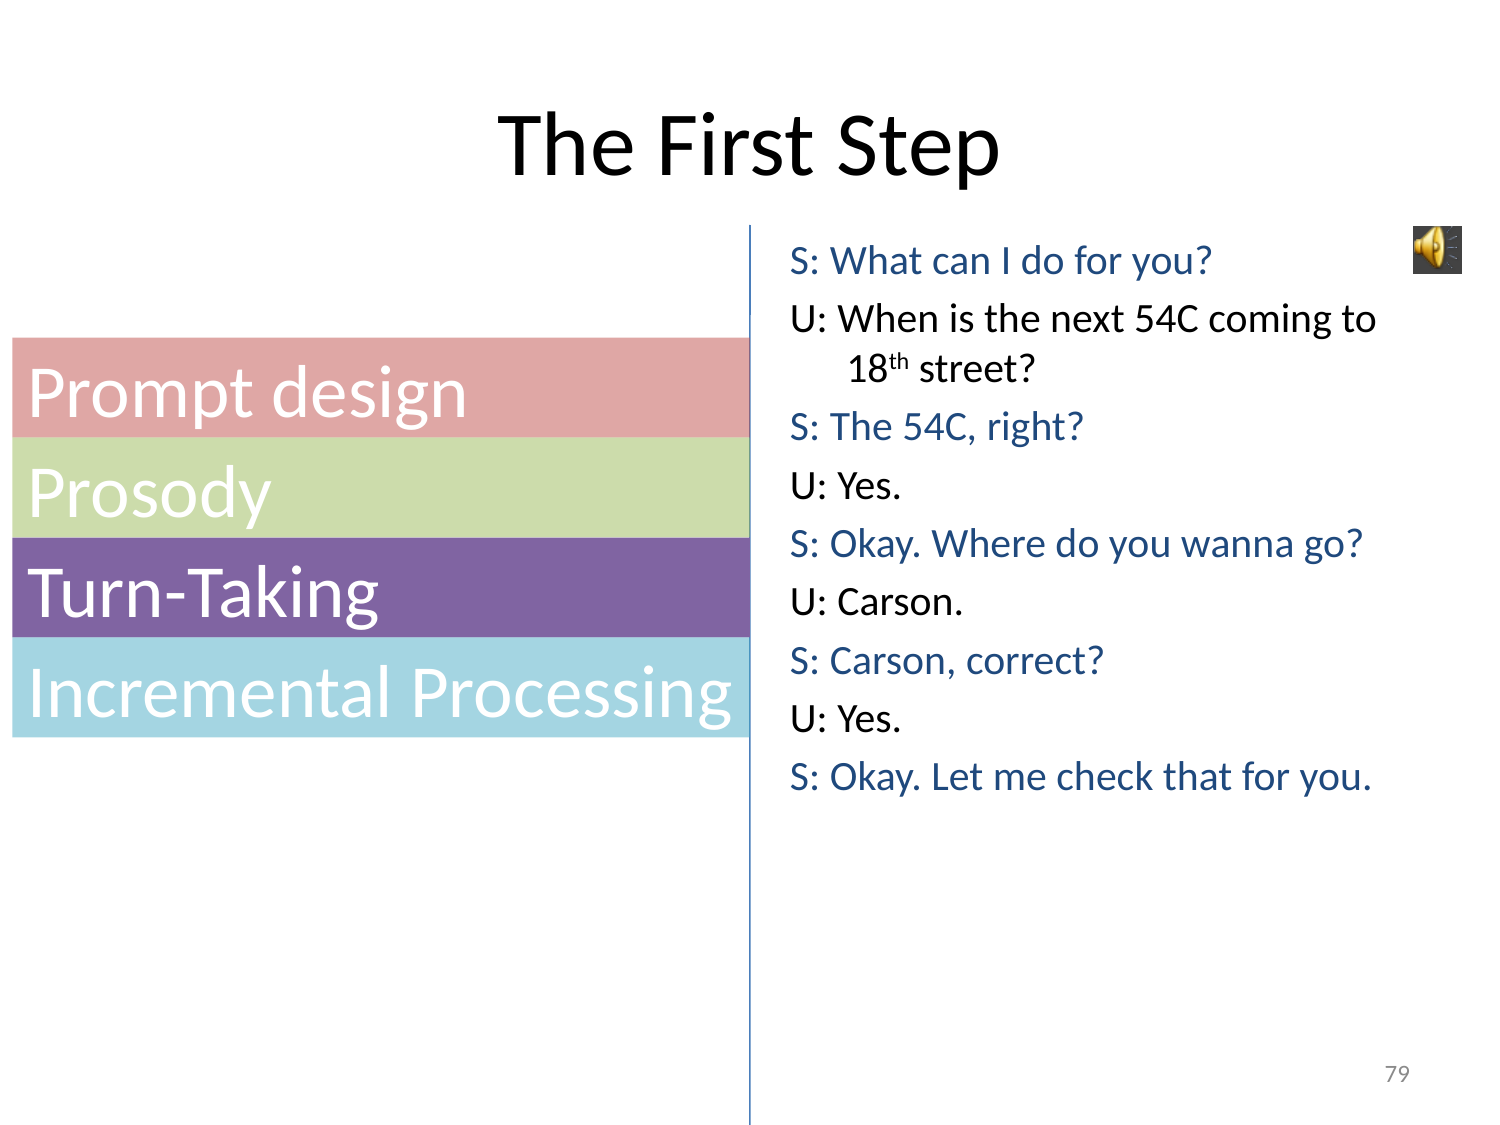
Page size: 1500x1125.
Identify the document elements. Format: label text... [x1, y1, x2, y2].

text_box Prosody [10, 440, 752, 535]
text_box Turn-Taking [10, 535, 752, 635]
picture [1412, 224, 1463, 276]
text_box Incremental Processing [10, 635, 752, 740]
text_box Prompt design [10, 335, 752, 440]
title The First Step [75, 45, 1425, 233]
text_box S: What can I do for you? U: When is the next 54C coming to 18th street? S: The 54C, right? U: Yes. S: Okay. Where do you wanna go? U: Carson. S: Carson, correct? U: Yes. S: Okay. Let me check that for you. [774, 224, 1450, 1125]
